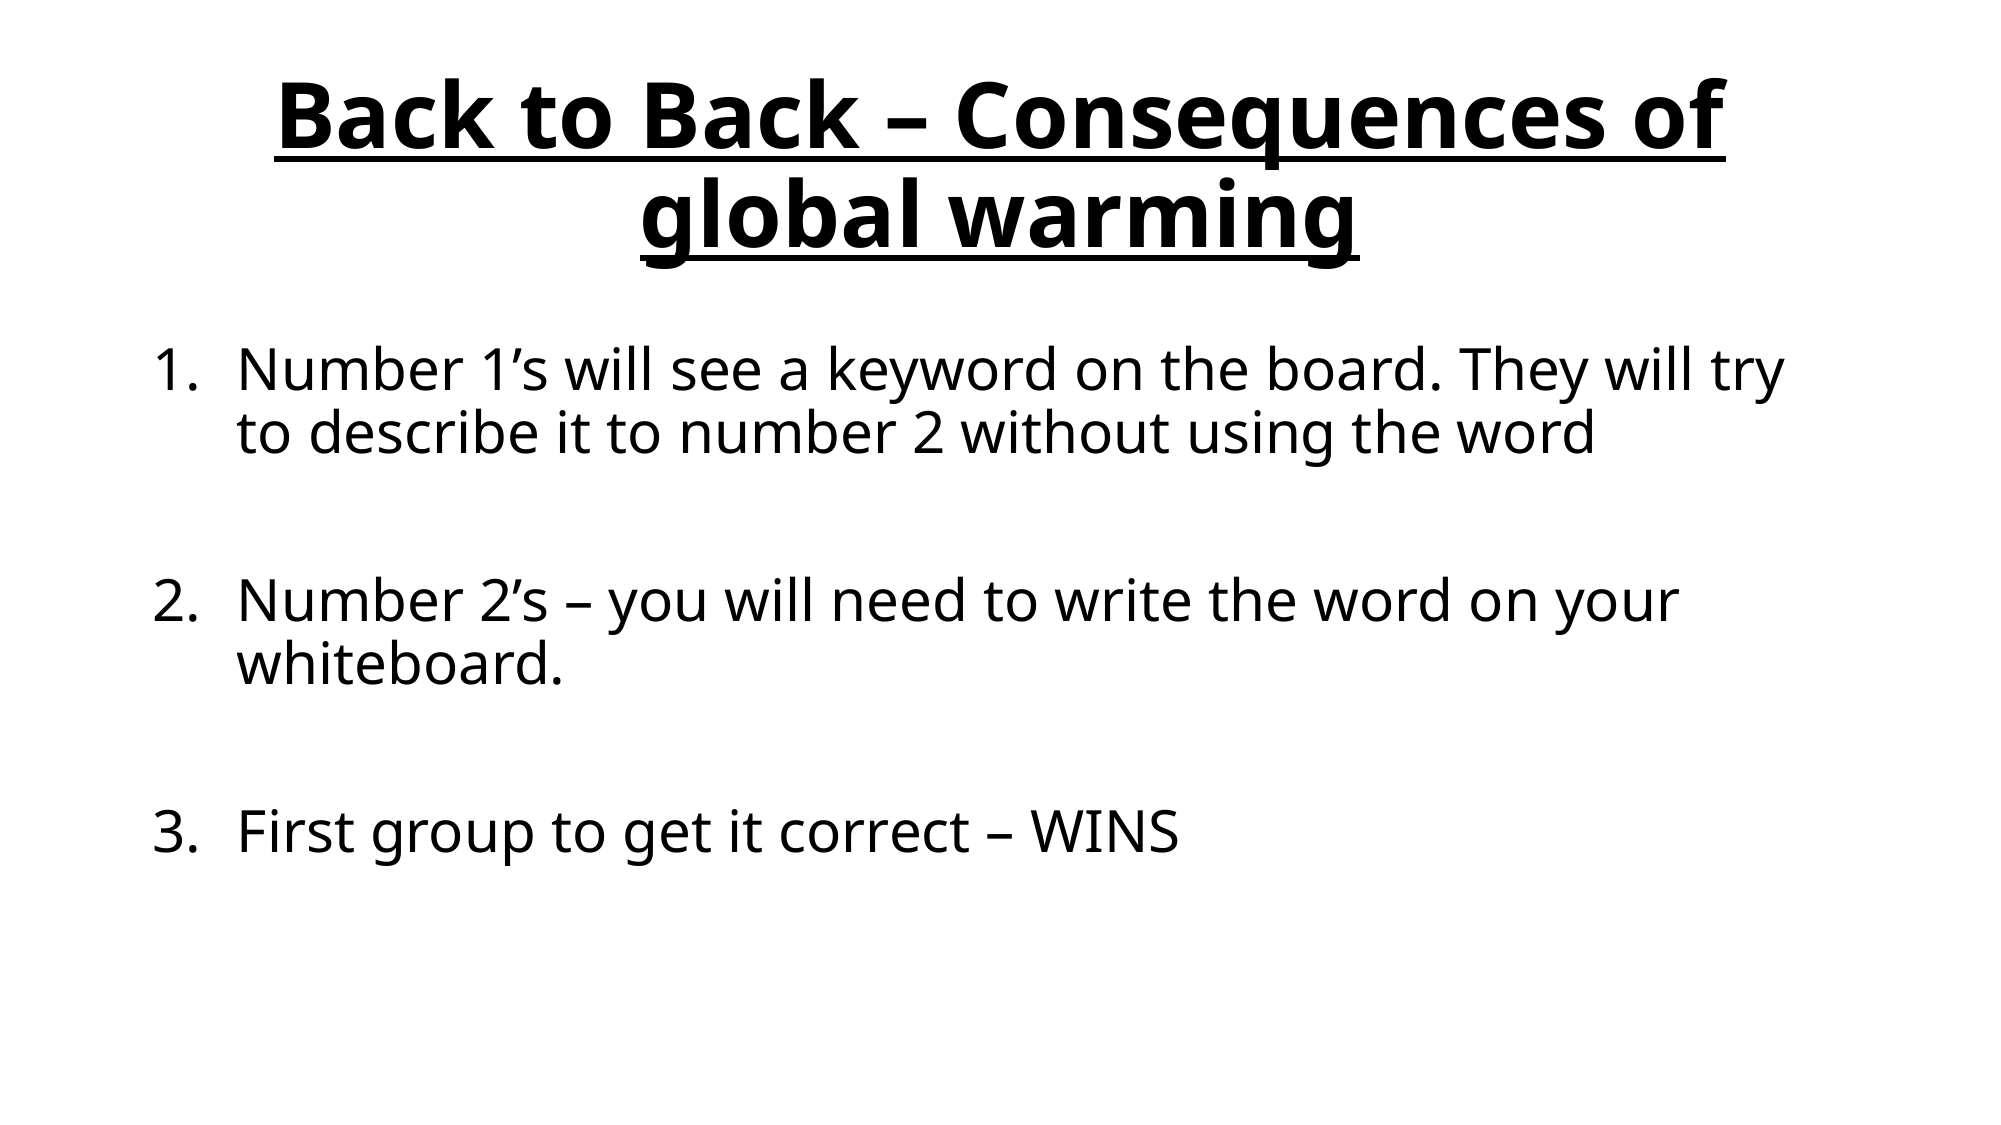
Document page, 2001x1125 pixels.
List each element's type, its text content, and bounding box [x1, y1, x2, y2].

title Back to Back – Consequences of global warming [137, 59, 1863, 278]
list Number 1’s will see a keyword on the board. They will try to describe it to number 2 without using the word Number 2’s – you will need to write the word on your whiteboard. First group to get it correct – WINS [137, 333, 1863, 1047]
